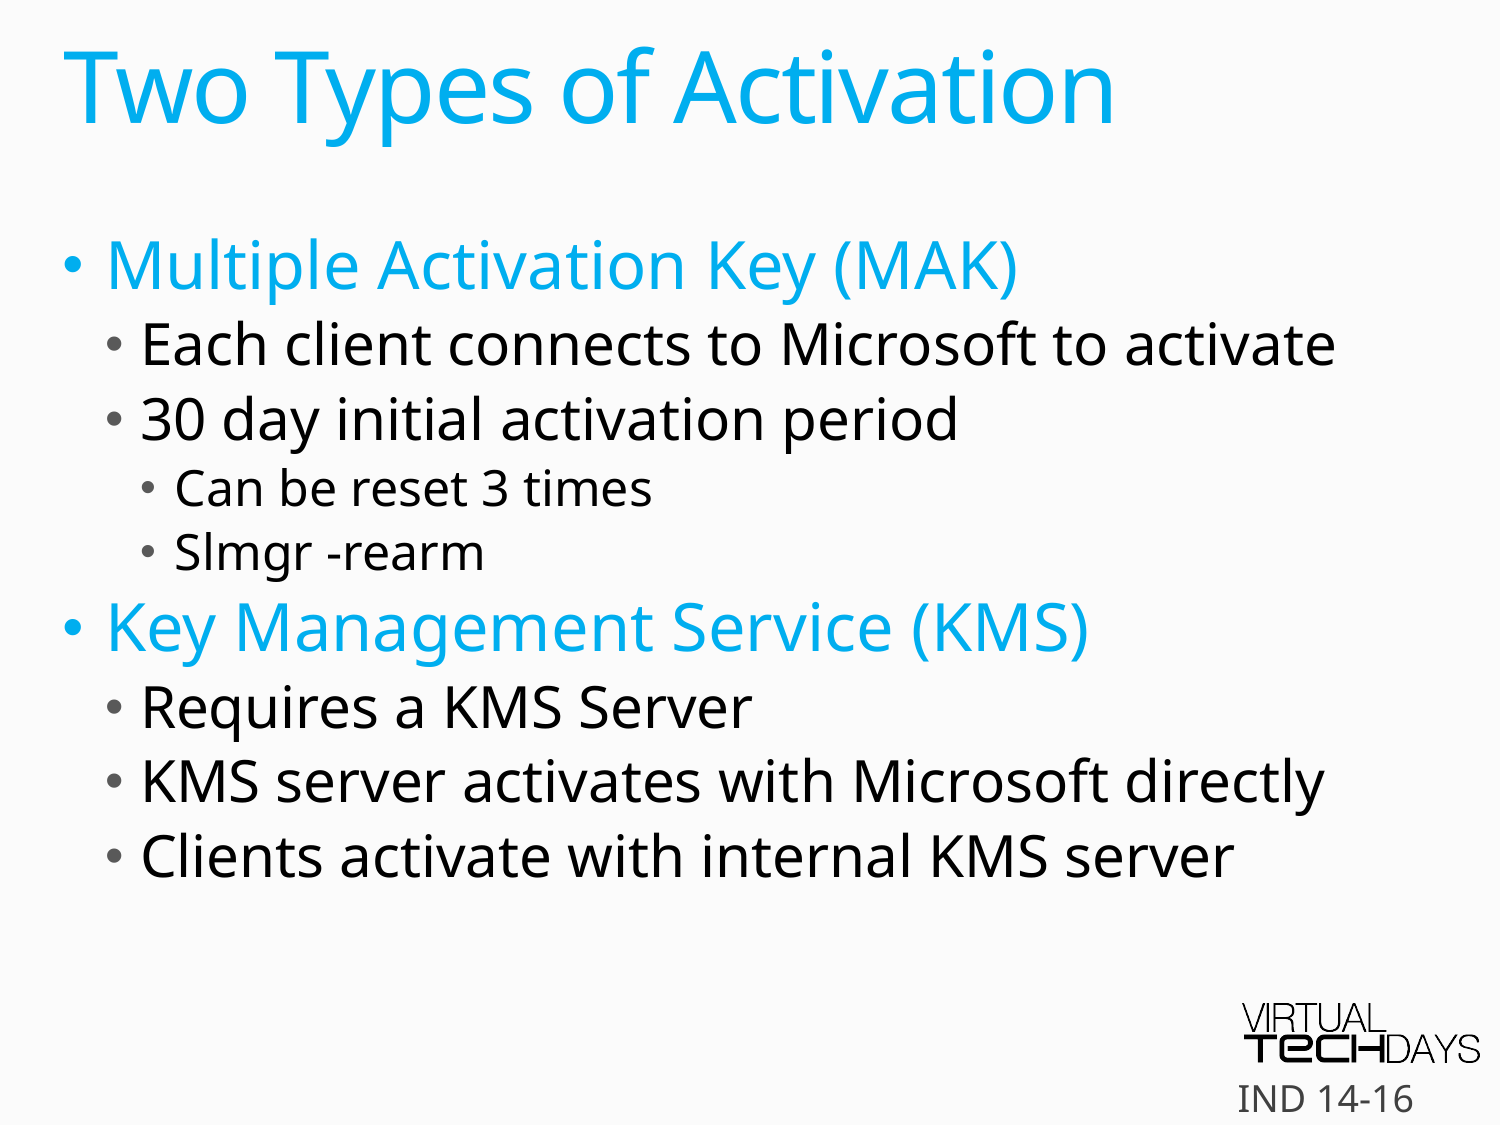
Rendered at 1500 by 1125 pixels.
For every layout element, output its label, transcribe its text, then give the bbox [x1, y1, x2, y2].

title Two Types of Activation [63, 37, 1436, 147]
picture [1237, 992, 1481, 1075]
list Multiple Activation Key (MAK) Each client connects to Microsoft to activate 30 day initial activation period Can be reset 3 times Slmgr -rearm Key Management Service (KMS) Requires a KMS Server KMS server activates with Microsoft directly Clients activate with internal KMS server [62, 231, 1438, 916]
